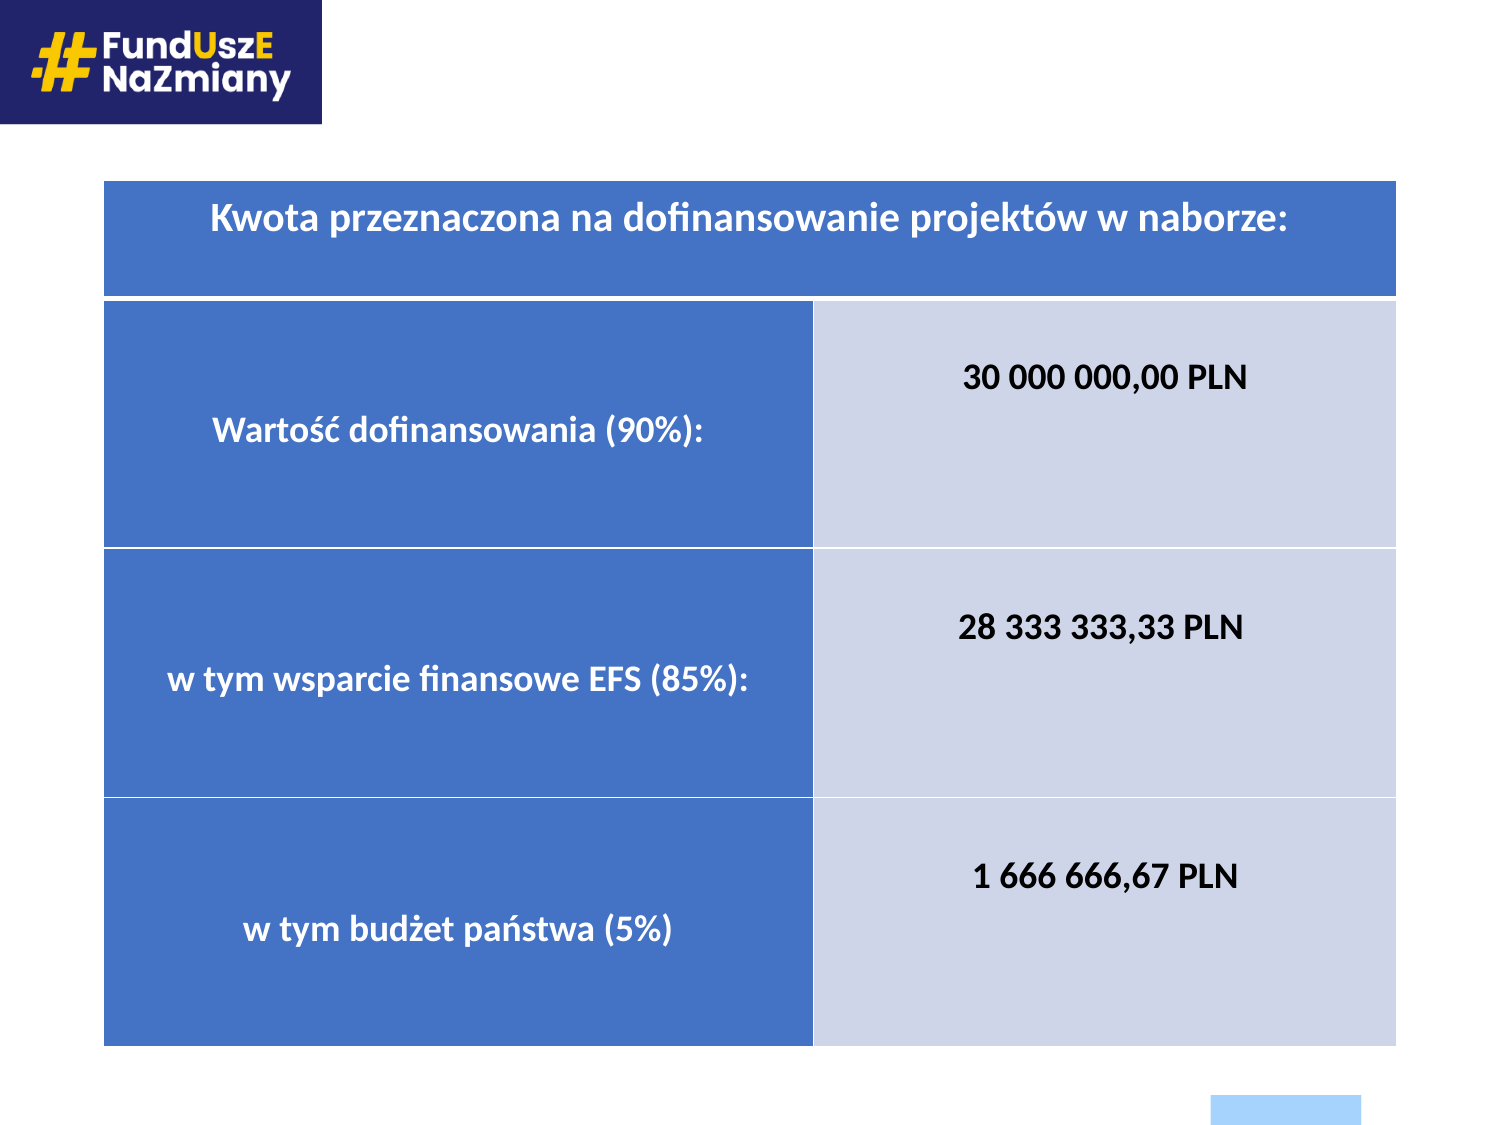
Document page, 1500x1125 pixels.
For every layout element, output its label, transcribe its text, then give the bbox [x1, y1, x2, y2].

table_header Kwota przeznaczona na dofinansowanie projektów w naborze: [104, 181, 1396, 296]
picture [0, 0, 1500, 1125]
text_box [1013, 458, 1045, 563]
table_cell 30 000 000,00 PLN [814, 301, 1396, 547]
table_cell w tym wsparcie finansowe EFS (85%): [104, 549, 813, 797]
table_cell 1 666 666,67 PLN [814, 798, 1396, 1046]
table_cell w tym budżet państwa (5%) [104, 798, 813, 1046]
table_cell 28 333 333,33 PLN [814, 549, 1396, 797]
table_cell Wartość dofinansowania (90%): [104, 301, 813, 547]
